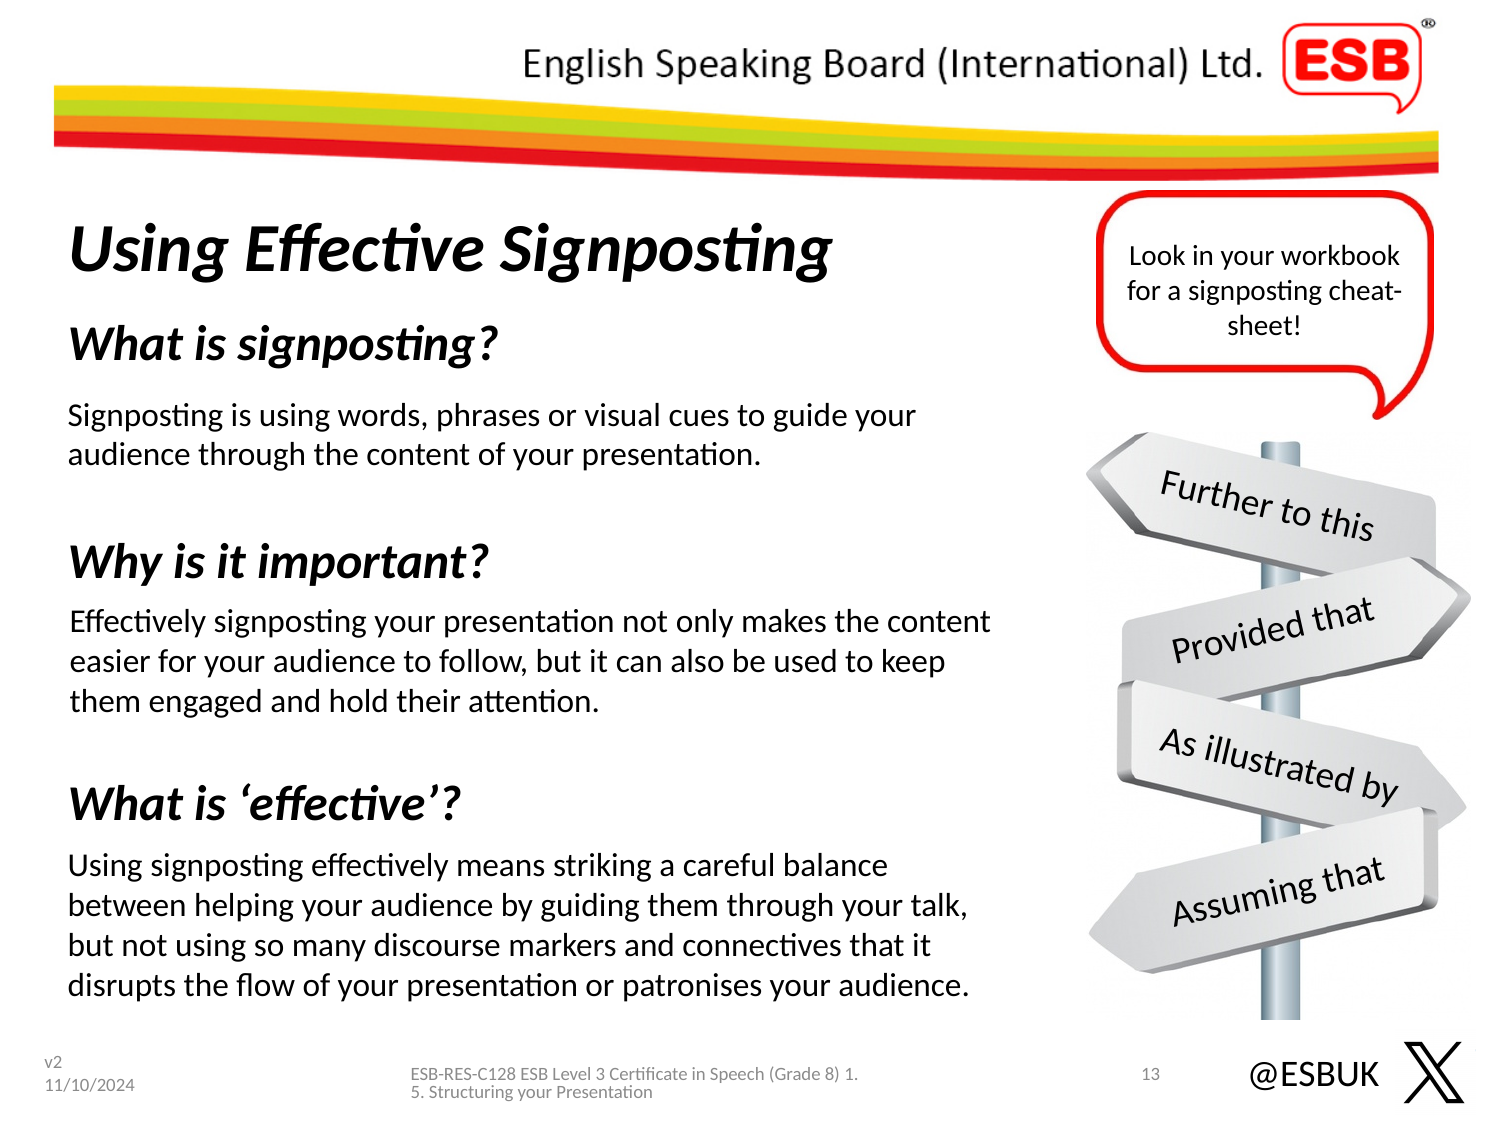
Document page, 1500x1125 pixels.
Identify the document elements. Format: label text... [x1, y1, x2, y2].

footer ESB-RES-C128 ESB Level 3 Certificate in Speech (Grade 8) 1.5. Structuring your Presentation [395, 1042, 874, 1103]
text_box What is ‘effective’? [53, 763, 963, 835]
picture [1395, 1029, 1476, 1116]
picture [0, 0, 1500, 189]
text_box Signposting is using words, phrases or visual cues to guide your audience through the content of your presentation. [53, 385, 1008, 480]
picture [1096, 190, 1434, 420]
text_box Why is it important? [53, 520, 963, 596]
text_box What is signposting? [53, 302, 963, 378]
text_box Using signposting effectively means striking a careful balance between helping your audience by guiding them through your talk, but not using so many discourse markers and connectives that it disrupts the flow of your presentation or patronises your audience. [53, 835, 1008, 1010]
title Using Effective Signposting [53, 184, 1347, 315]
text_box Effectively signposting your presentation not only makes the content easier for your audience to follow, but it can also be used to keep them engaged and hold their attention. [54, 591, 1010, 726]
picture [1086, 432, 1471, 1020]
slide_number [29, 1042, 160, 1103]
slide_number 17 [930, 1042, 1176, 1103]
